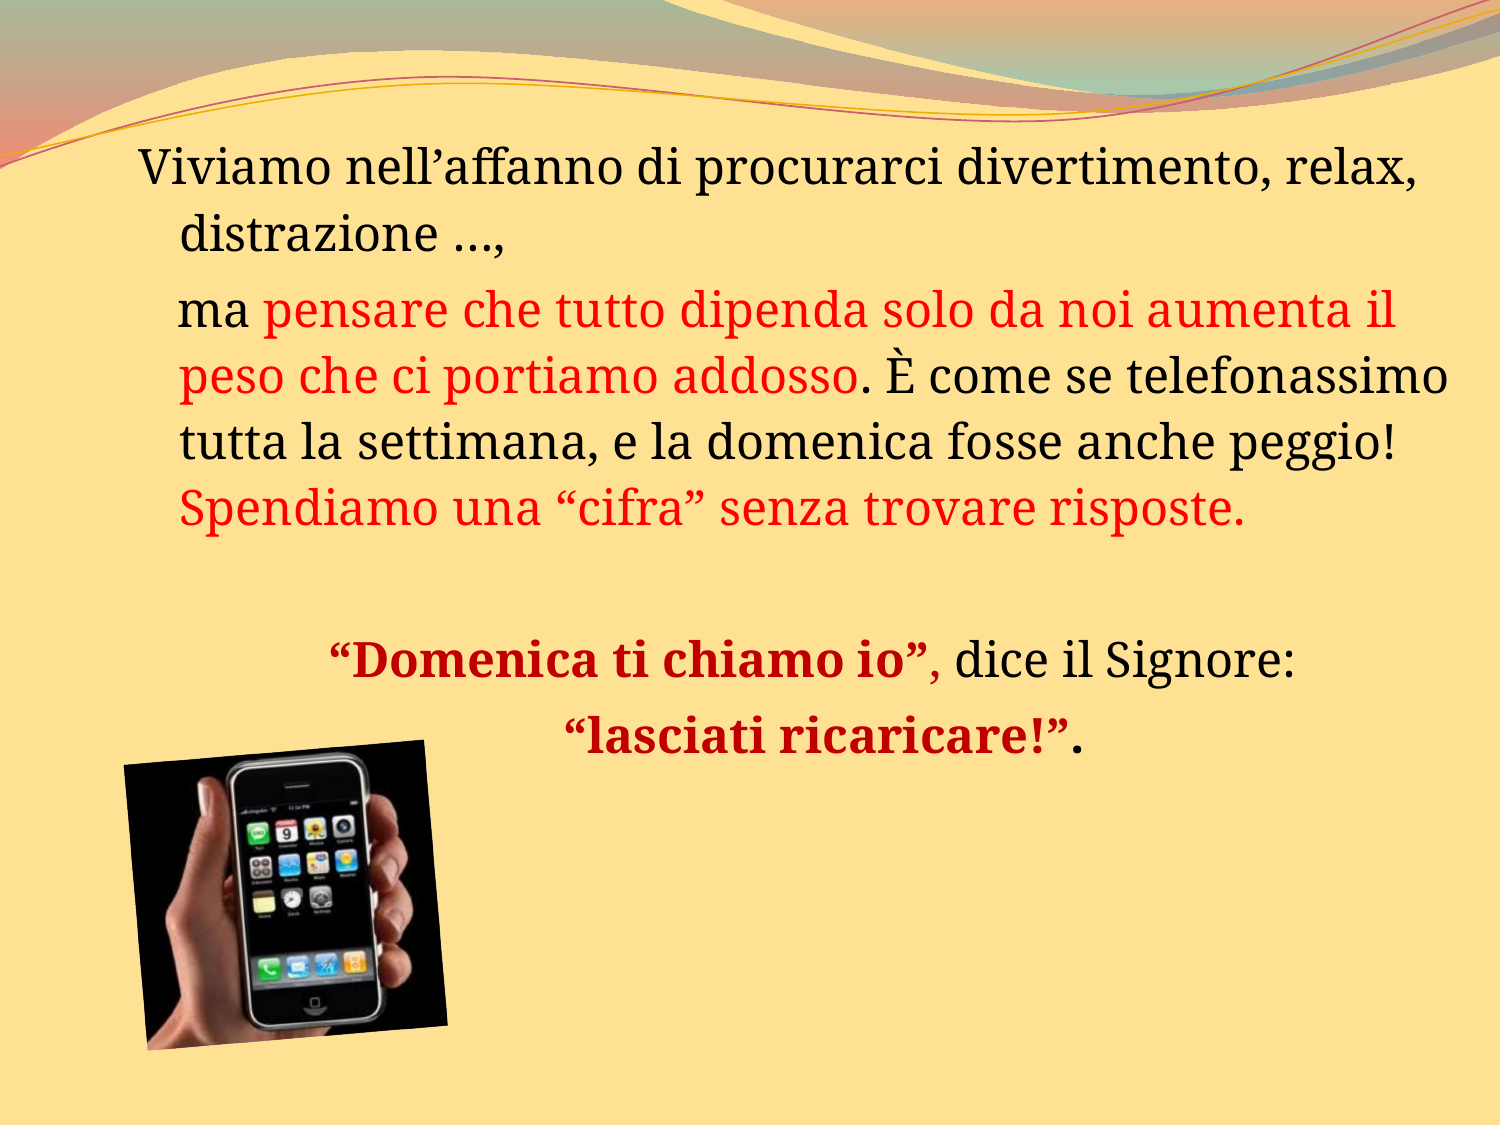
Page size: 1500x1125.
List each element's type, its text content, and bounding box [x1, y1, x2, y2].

picture [135, 740, 437, 1039]
list Viviamo nell’affanno di procurarci divertimento, relax, distrazione …, ma pensare che tutto dipenda solo da noi aumenta il peso che ci portiamo addosso. È come se telefonassimo tutta la settimana, e la domenica fosse anche peggio! Spendiamo una “cifra” senza trovare risposte. “Domenica ti chiamo io”, dice il Signore: “lasciati ricaricare!”. [123, 125, 1474, 846]
picture [440, 946, 447, 1026]
picture [124, 765, 130, 825]
